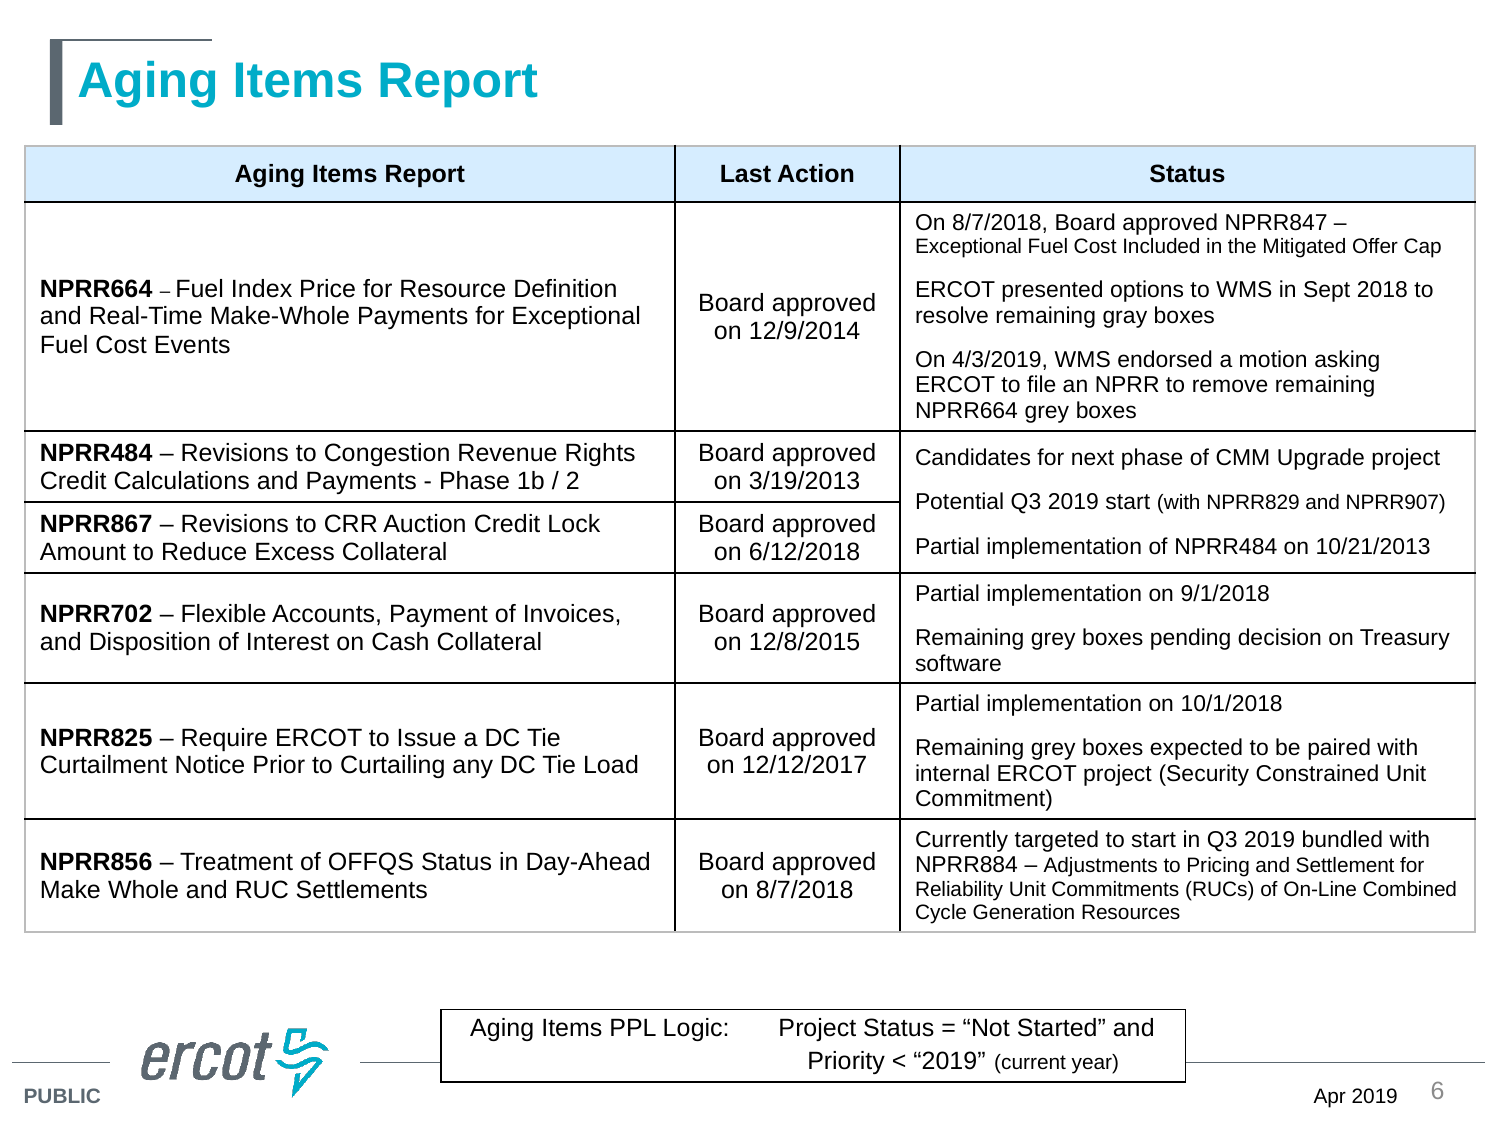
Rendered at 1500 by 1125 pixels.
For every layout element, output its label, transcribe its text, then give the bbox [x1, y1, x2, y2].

table_cell Board approved on 12/9/2014 [676, 203, 899, 430]
table_cell Currently targeted to start in Q3 2019 bundled with NPRR884 – Adjustments to Pricing and Settlement for Reliability Unit Commitments (RUCs) of On-Line Combined Cycle Generation Resources [901, 820, 1474, 931]
table_header Last Action [676, 147, 899, 201]
table_cell Board approved on 8/7/2018 [676, 820, 899, 931]
table_cell NPRR702 – Flexible Accounts, Payment of Invoices, and Disposition of Interest on Cash Collateral [26, 574, 674, 682]
picture [137, 1024, 332, 1100]
slide_number 6 [1400, 1071, 1476, 1107]
table_cell Board approved on 12/8/2015 [676, 574, 899, 682]
table_cell NPRR856 – Treatment of OFFQS Status in Day-Ahead Make Whole and RUC Settlements [26, 820, 674, 931]
table_header Status [901, 147, 1474, 201]
table_cell NPRR484 – Revisions to Congestion Revenue Rights Credit Calculations and Payments - Phase 1b / 2 [26, 432, 674, 501]
text_box Aging Items PPL Logic: Project Status = “Not Started” and Priority < “2019” (current year) [440, 1009, 1186, 1083]
table_cell Partial implementation on 9/1/2018 Remaining grey boxes pending decision on Treasury software [901, 574, 1474, 682]
table_cell Candidates for next phase of CMM Upgrade project Potential Q3 2019 start (with NPRR829 and NPRR907) Partial implementation of NPRR484 on 10/21/2013 [901, 432, 1474, 572]
table_cell NPRR825 – Require ERCOT to Issue a DC Tie Curtailment Notice Prior to Curtailing any DC Tie Load [26, 684, 674, 818]
title Aging Items Report [62, 39, 775, 125]
table_cell On 8/7/2018, Board approved NPRR847 – Exceptional Fuel Cost Included in the Mitigated Offer Cap ERCOT presented options to WMS in Sept 2018 to resolve remaining gray boxes On 4/3/2019, WMS endorsed a motion asking ERCOT to file an NPRR to remove remaining NPRR664 grey boxes [901, 203, 1474, 430]
table_cell NPRR664 – Fuel Index Price for Resource Definition and Real-Time Make-Whole Payments for Exceptional Fuel Cost Events [26, 203, 674, 430]
table_cell Board approved on 3/19/2013 [676, 432, 899, 501]
table_cell Partial implementation on 10/1/2018 Remaining grey boxes expected to be paired with internal ERCOT project (Security Constrained Unit Commitment) [901, 684, 1474, 818]
table_cell NPRR867 – Revisions to CRR Auction Credit Lock Amount to Reduce Excess Collateral [26, 503, 674, 572]
table_header Aging Items Report [26, 147, 674, 201]
table_cell Board approved on 6/12/2018 [676, 503, 899, 572]
table_cell Board approved on 12/12/2017 [676, 684, 899, 818]
